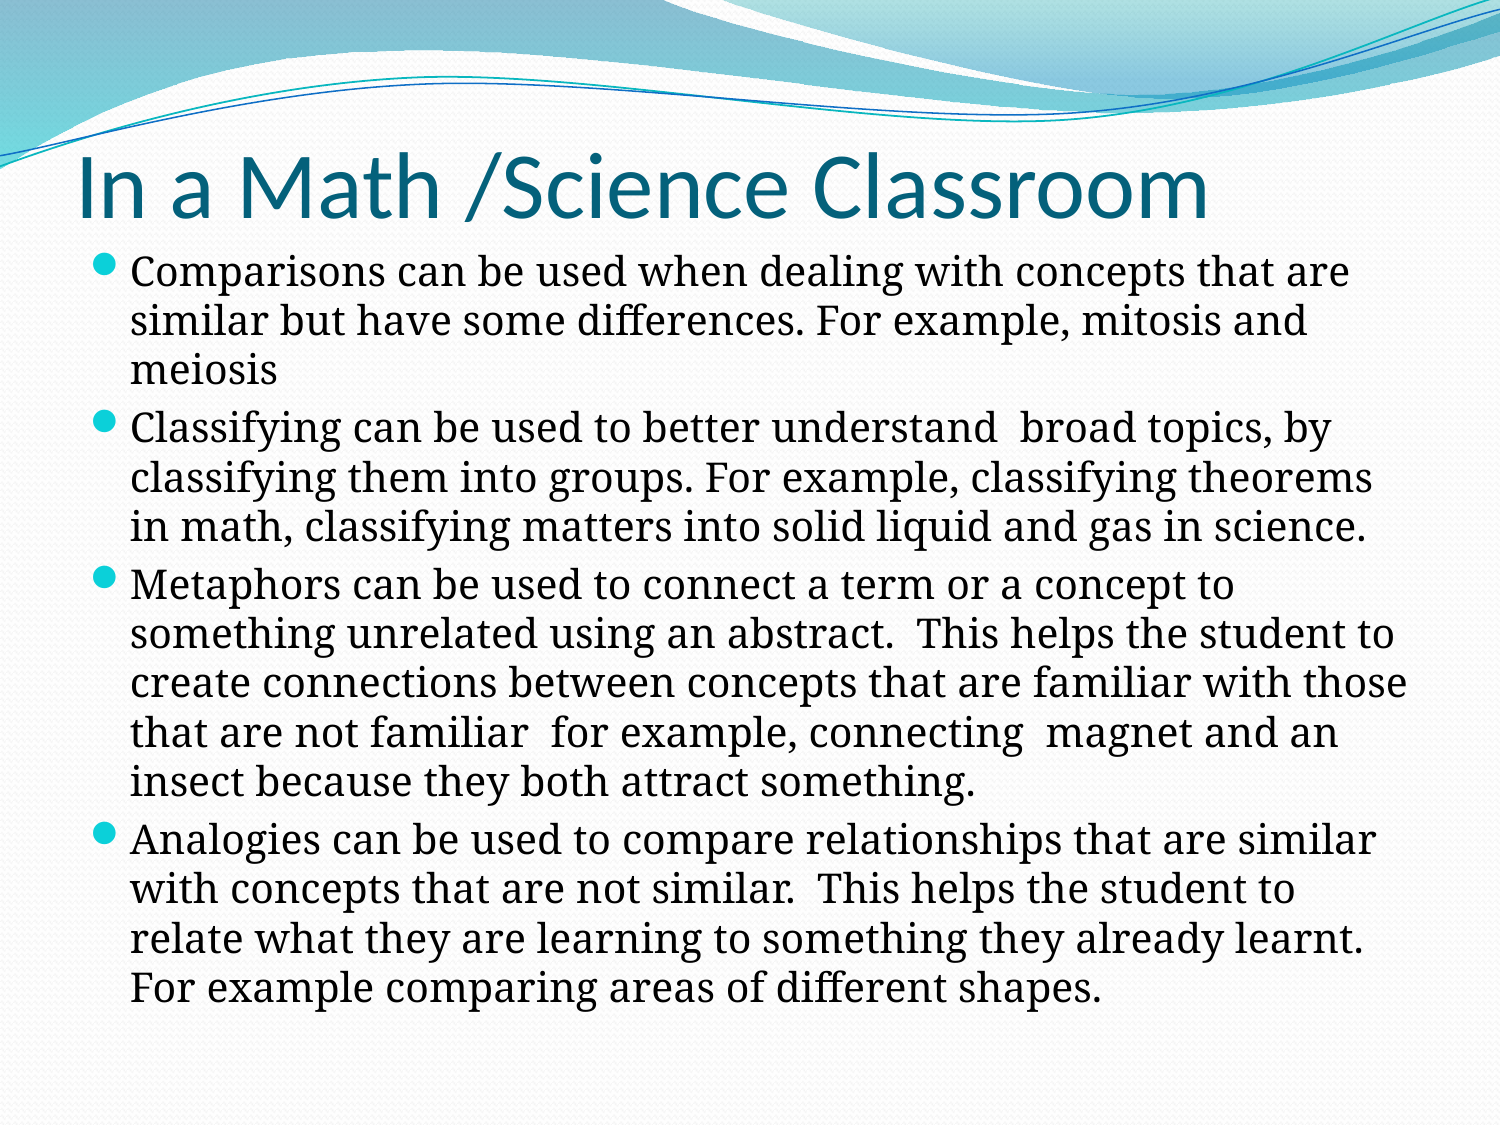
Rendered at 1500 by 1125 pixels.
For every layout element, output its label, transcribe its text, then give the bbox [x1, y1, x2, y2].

list Comparisons can be used when dealing with concepts that are similar but have some differences. For example, mitosis and meiosis Classifying can be used to better understand broad topics, by classifying them into groups. For example, classifying theorems in math, classifying matters into solid liquid and gas in science. Metaphors can be used to connect a term or a concept to something unrelated using an abstract. This helps the student to create connections between concepts that are familiar with those that are not familiar for example, connecting magnet and an insect because they both attract something. Analogies can be used to compare relationships that are similar with concepts that are not similar. This helps the student to relate what they are learning to something they already learnt. For example comparing areas of different shapes. [75, 237, 1425, 1038]
title In a Math /Science Classroom [75, 115, 1425, 237]
